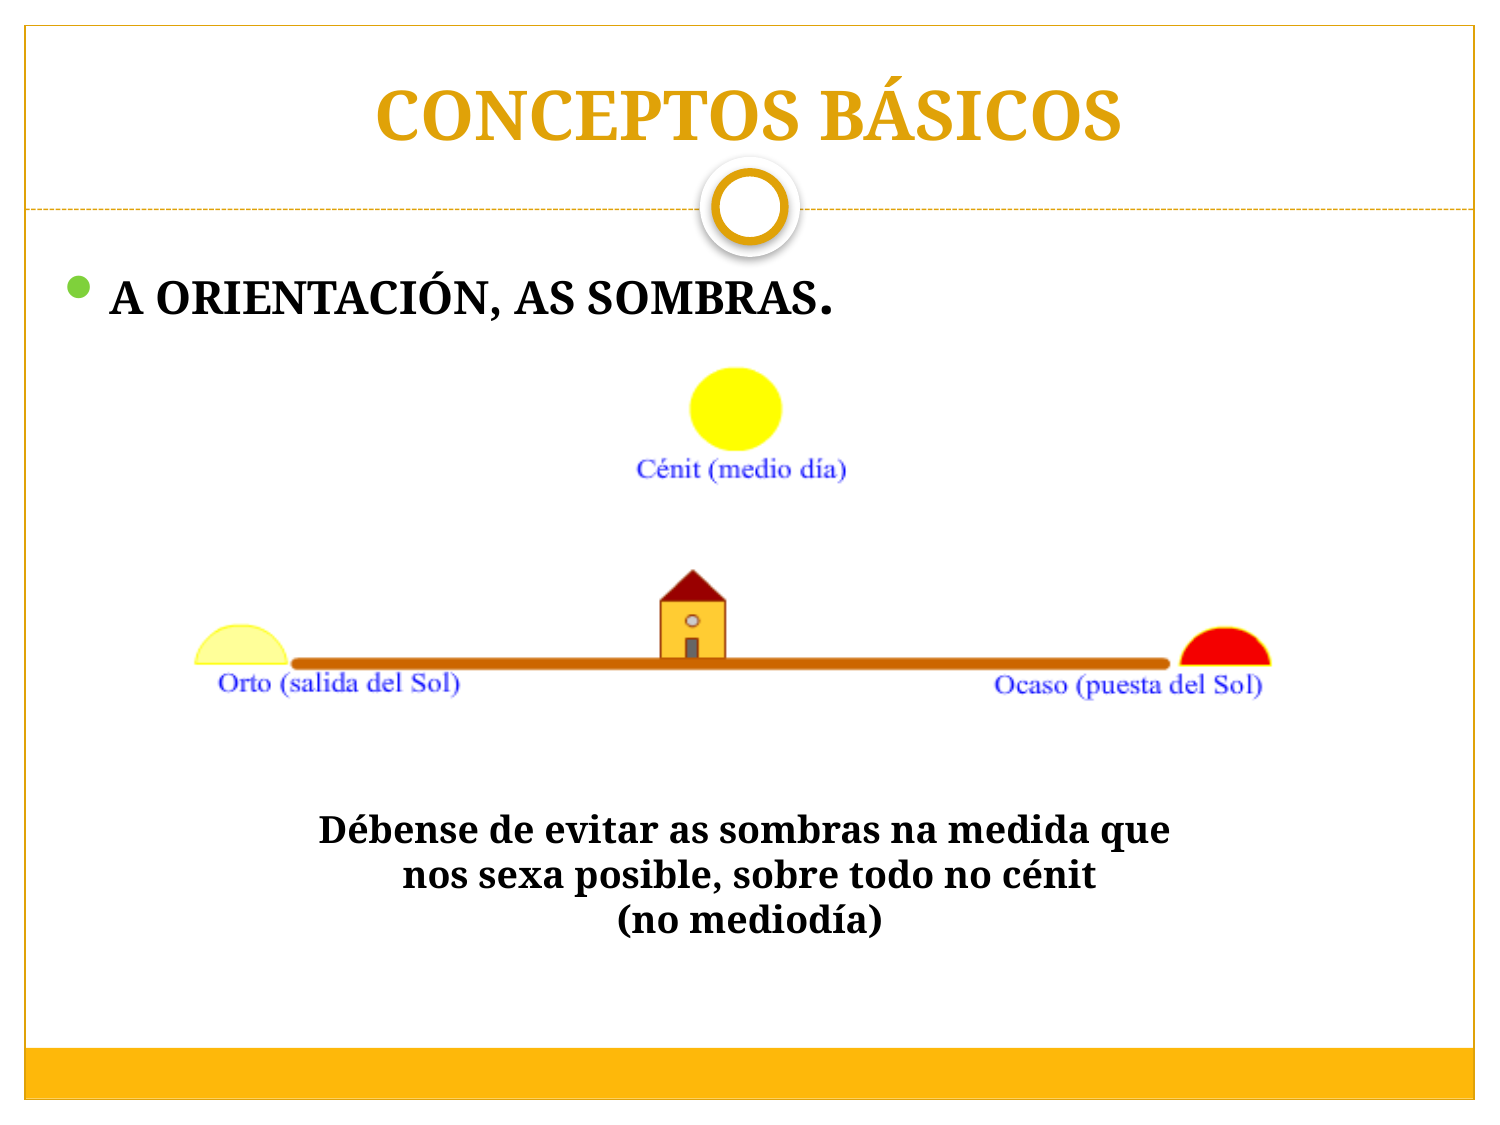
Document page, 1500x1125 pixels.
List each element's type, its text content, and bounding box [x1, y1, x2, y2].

picture [182, 356, 1283, 729]
text_box Débense de evitar as sombras na medida que nos sexa posible, sobre todo no cénit (no mediodía) [182, 798, 1317, 949]
title CONCEPTOS BÁSICOS [49, 37, 1450, 162]
list A ORIENTACIÓN, AS SOMBRAS. [49, 250, 1445, 1001]
